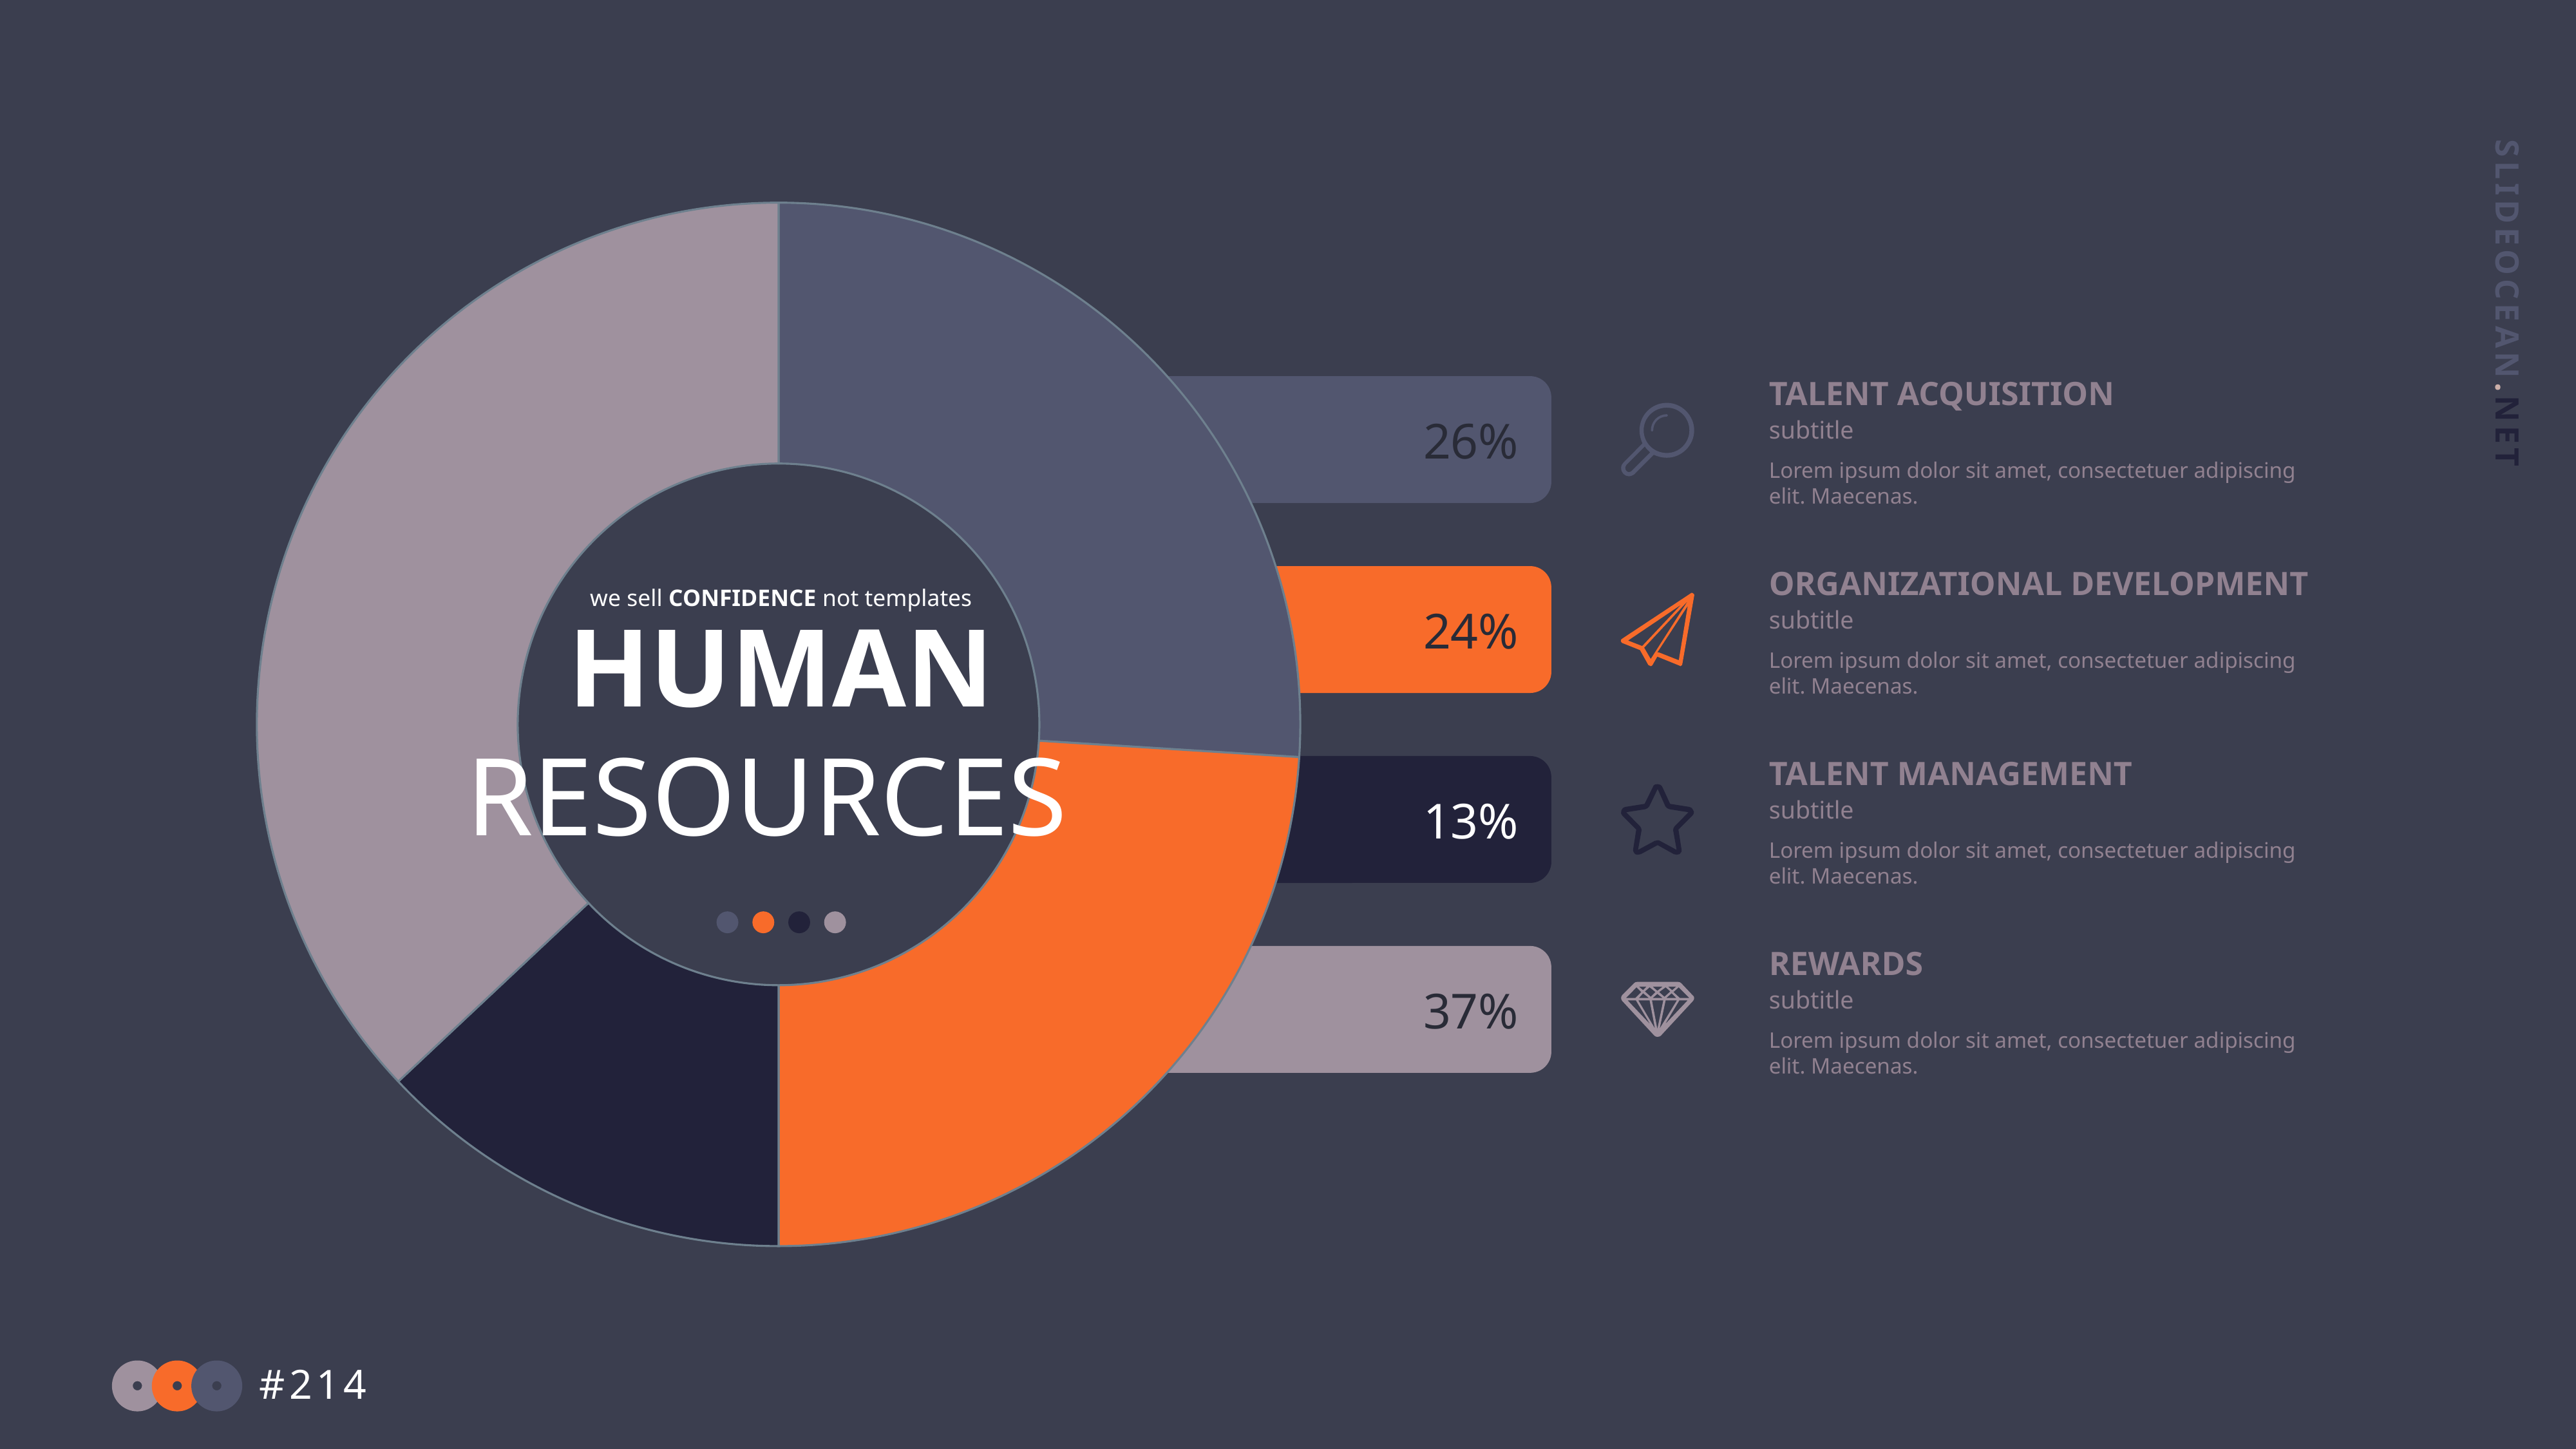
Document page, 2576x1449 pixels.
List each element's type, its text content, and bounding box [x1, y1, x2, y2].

text_box 37% [1377, 976, 1529, 1043]
text_box 26% [1377, 406, 1529, 473]
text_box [1759, 748, 2333, 889]
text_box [1759, 370, 2333, 509]
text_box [1620, 402, 1695, 477]
text_box [1355, 565, 1553, 694]
text_box [1355, 945, 1553, 1074]
text_box [1355, 375, 1553, 504]
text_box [1759, 558, 2333, 699]
text_box [1621, 784, 1694, 855]
text_box [1620, 592, 1694, 667]
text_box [1759, 938, 2333, 1079]
text_box [1621, 981, 1694, 1037]
text_box 13% [1377, 786, 1529, 853]
text_box #214 [259, 1359, 402, 1408]
chart [202, 178, 1355, 1271]
text_box [1355, 755, 1553, 884]
text_box 24% [1377, 596, 1529, 663]
